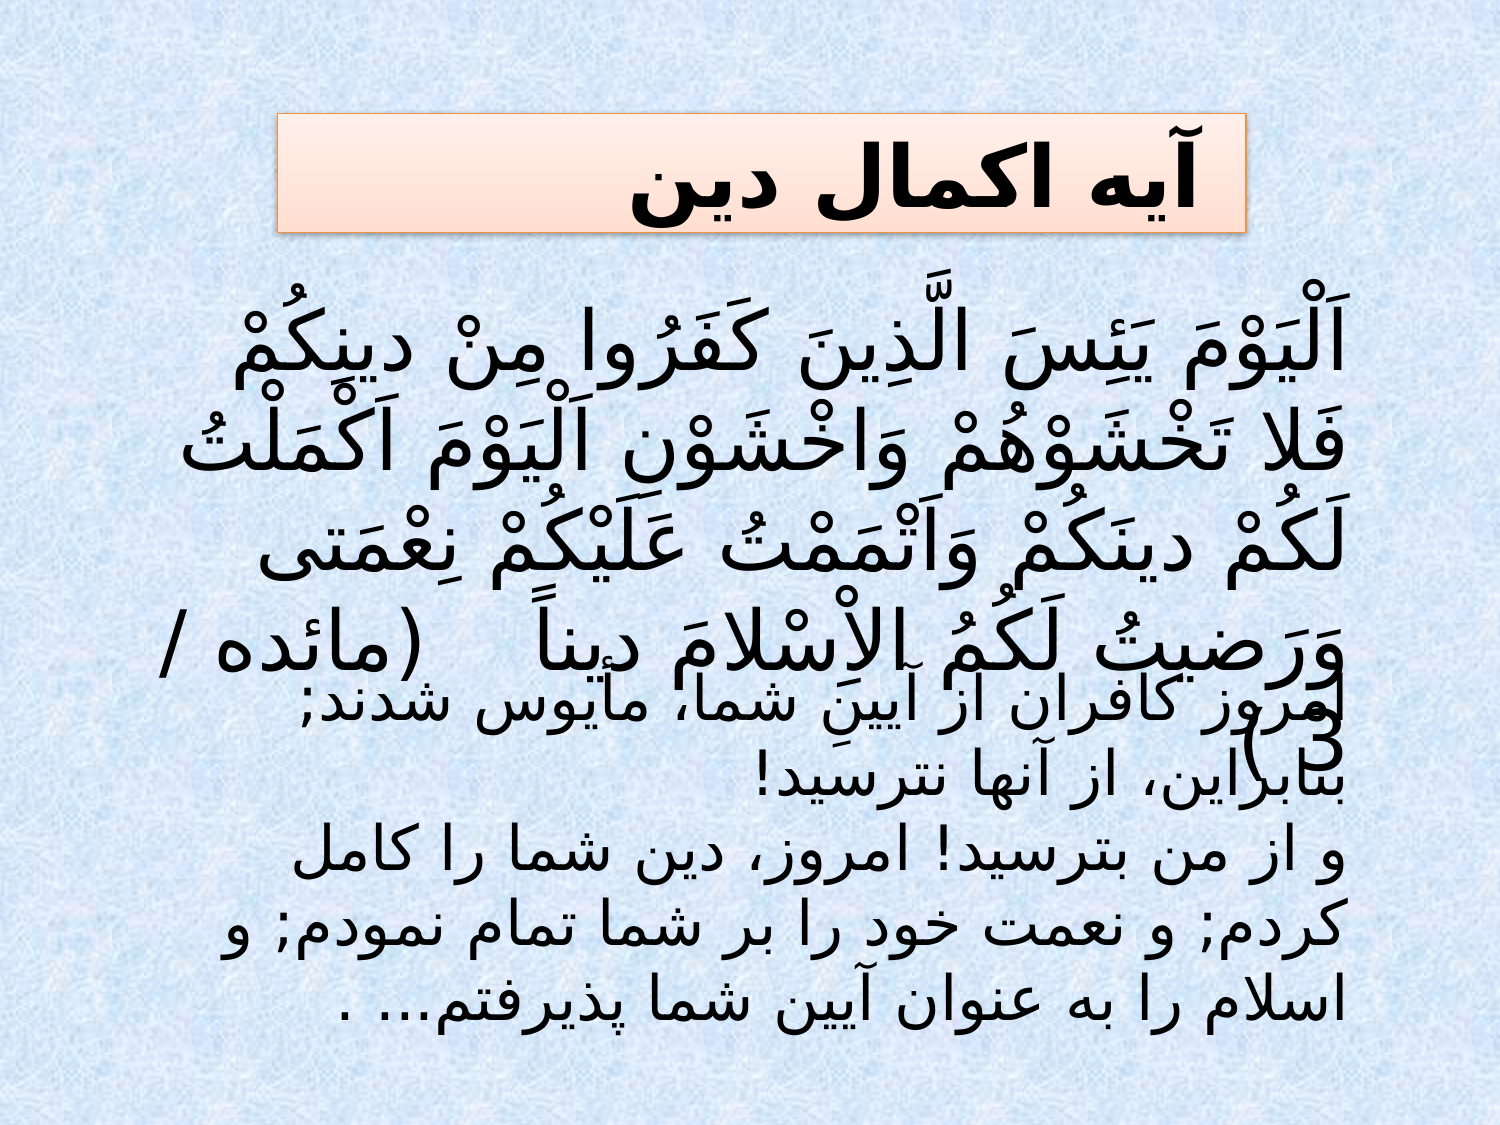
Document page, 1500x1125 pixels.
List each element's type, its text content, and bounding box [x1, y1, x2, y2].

picture [0, 0, 1500, 1125]
text_box امروز كافران از آيينِ شما، مأيوس شدند; بنابراين، از آنها نترسيد! و از من بترسيد! امروز، دين شما را كامل كردم; و نعمت خود را بر شما تمام نمودم; و اسلام را به عنوان آيين شما پذيرفتم... . [112, 650, 1365, 1041]
text_box اَلْيَوْمَ يَئِسَ الَّذِينَ كَفَرُوا مِنْ دينِكُمْ فَلا تَخْشَوْهُمْ وَاخْشَوْنِ اَلْيَوْمَ اَكْمَلْتُ لَكُمْ دينَكُمْ وَاَتْمَمْتُ عَلَيْكُمْ نِعْمَتى وَرَضيتُ لَكُمُ الاِْسْلامَ ديناً (مائده / 3 ) [112, 279, 1365, 650]
title آيه اكمال دين [277, 113, 1247, 233]
